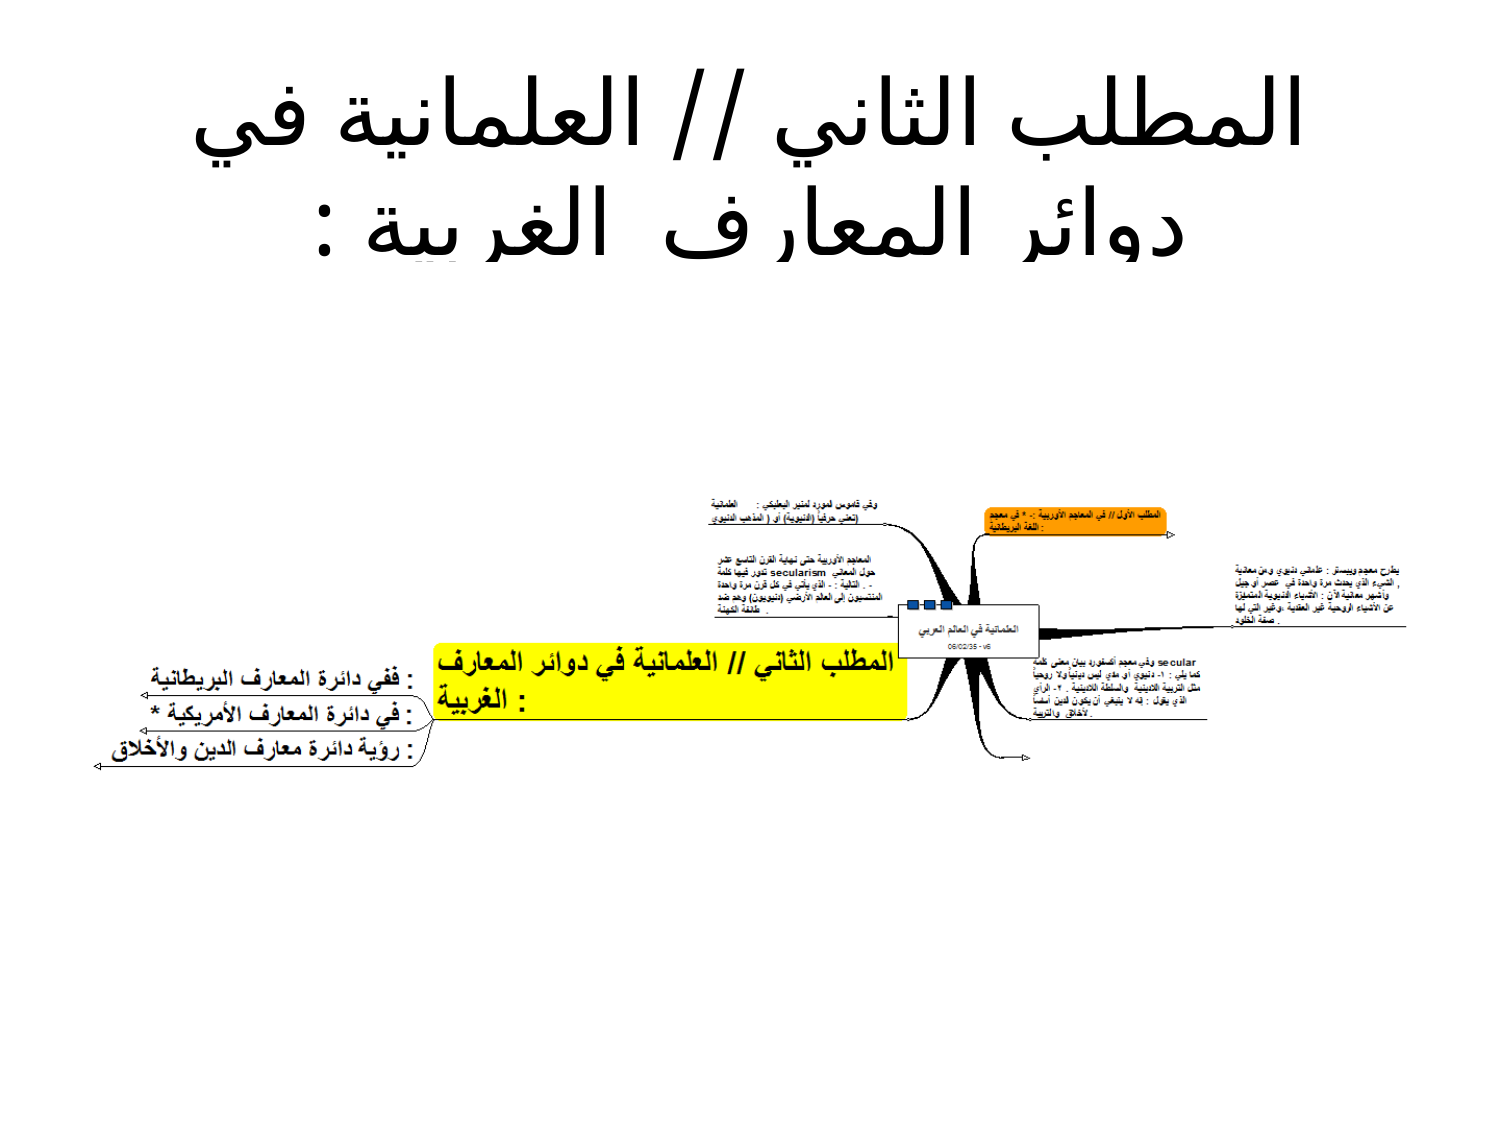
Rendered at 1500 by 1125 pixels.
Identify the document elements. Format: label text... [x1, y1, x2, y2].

title المطلب الثاني // العلمانية في دوائر المعارف الغربية : [75, 46, 1425, 262]
picture [74, 262, 1426, 1005]
